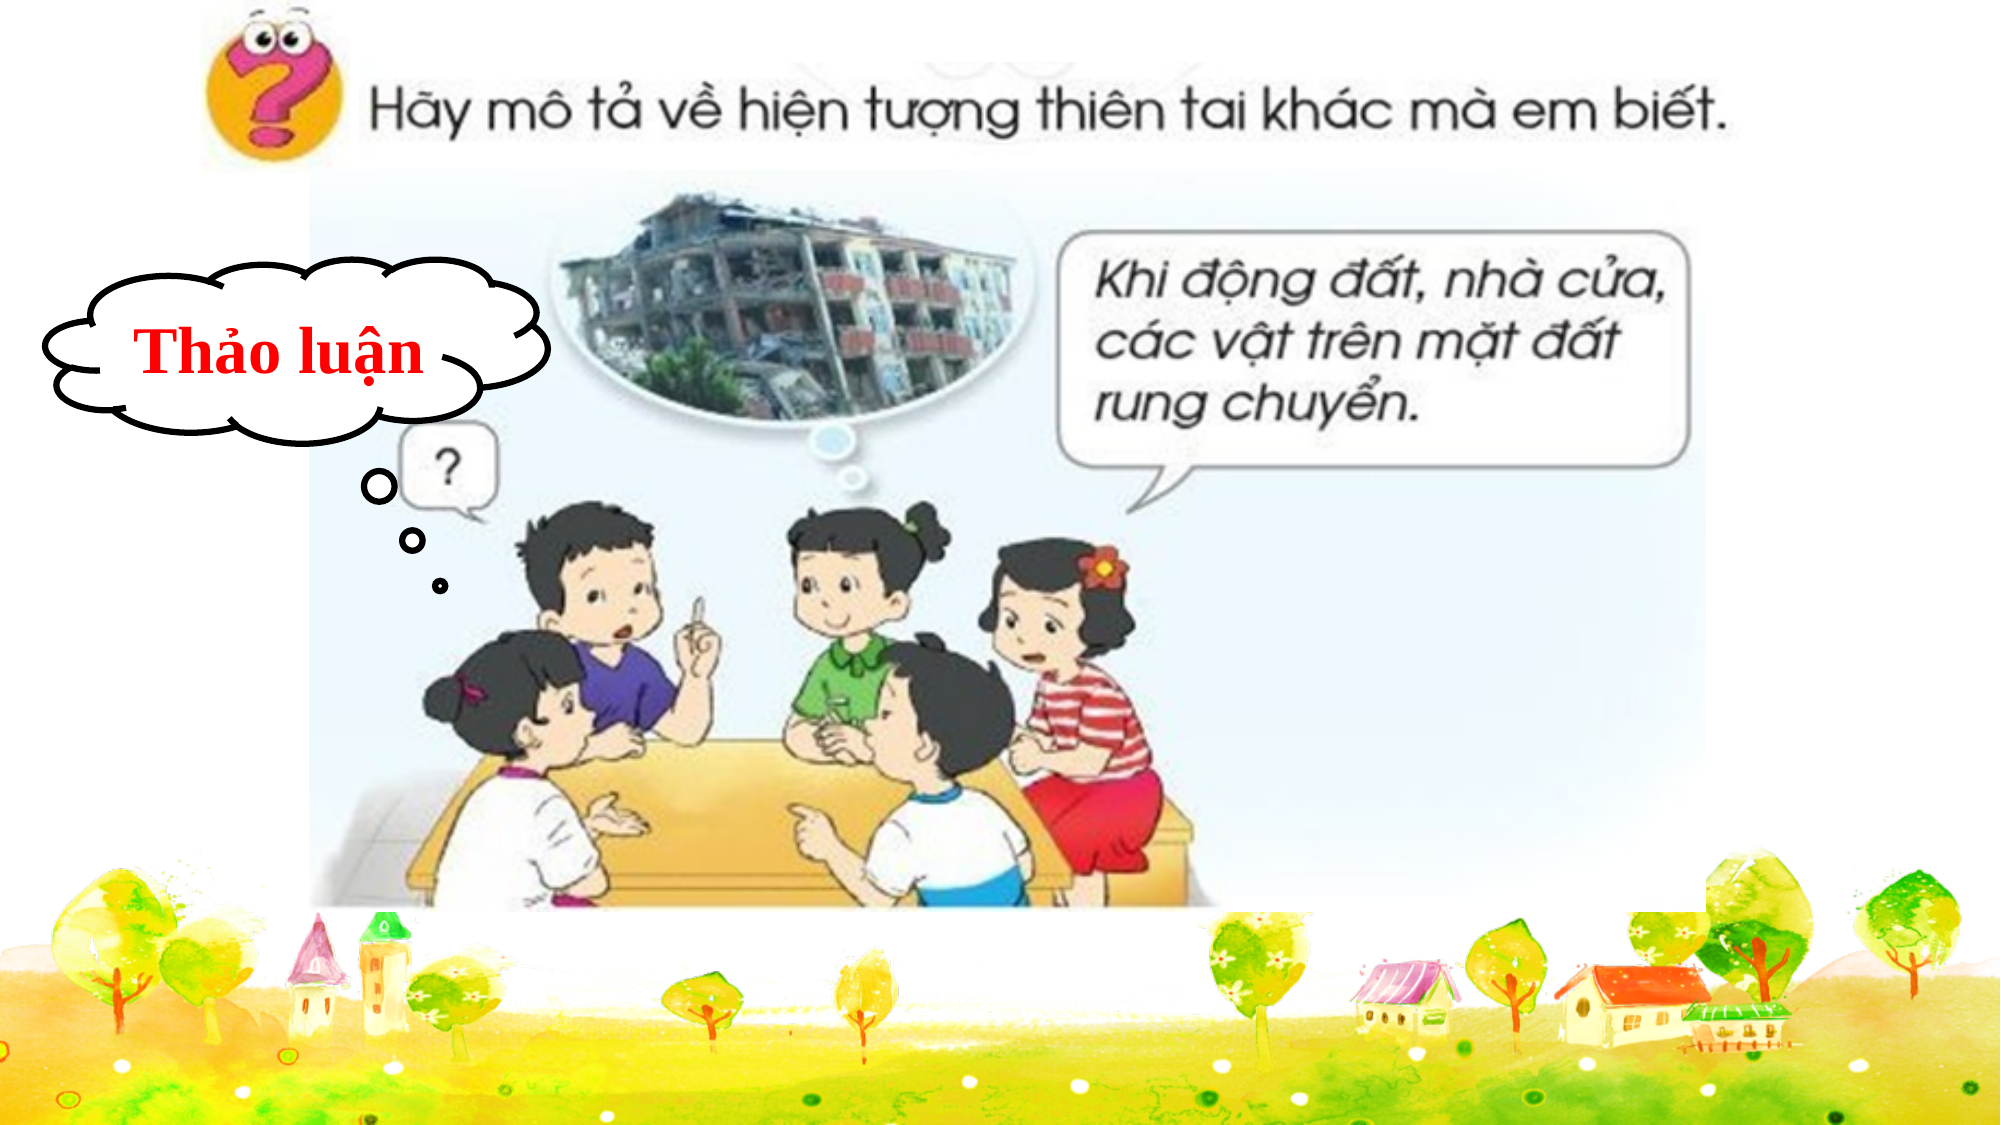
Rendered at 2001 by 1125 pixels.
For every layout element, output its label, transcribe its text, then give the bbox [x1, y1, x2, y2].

picture [359, 62, 1748, 157]
picture [0, 0, 2000, 1125]
text_box Thảo luận [43, 263, 309, 445]
